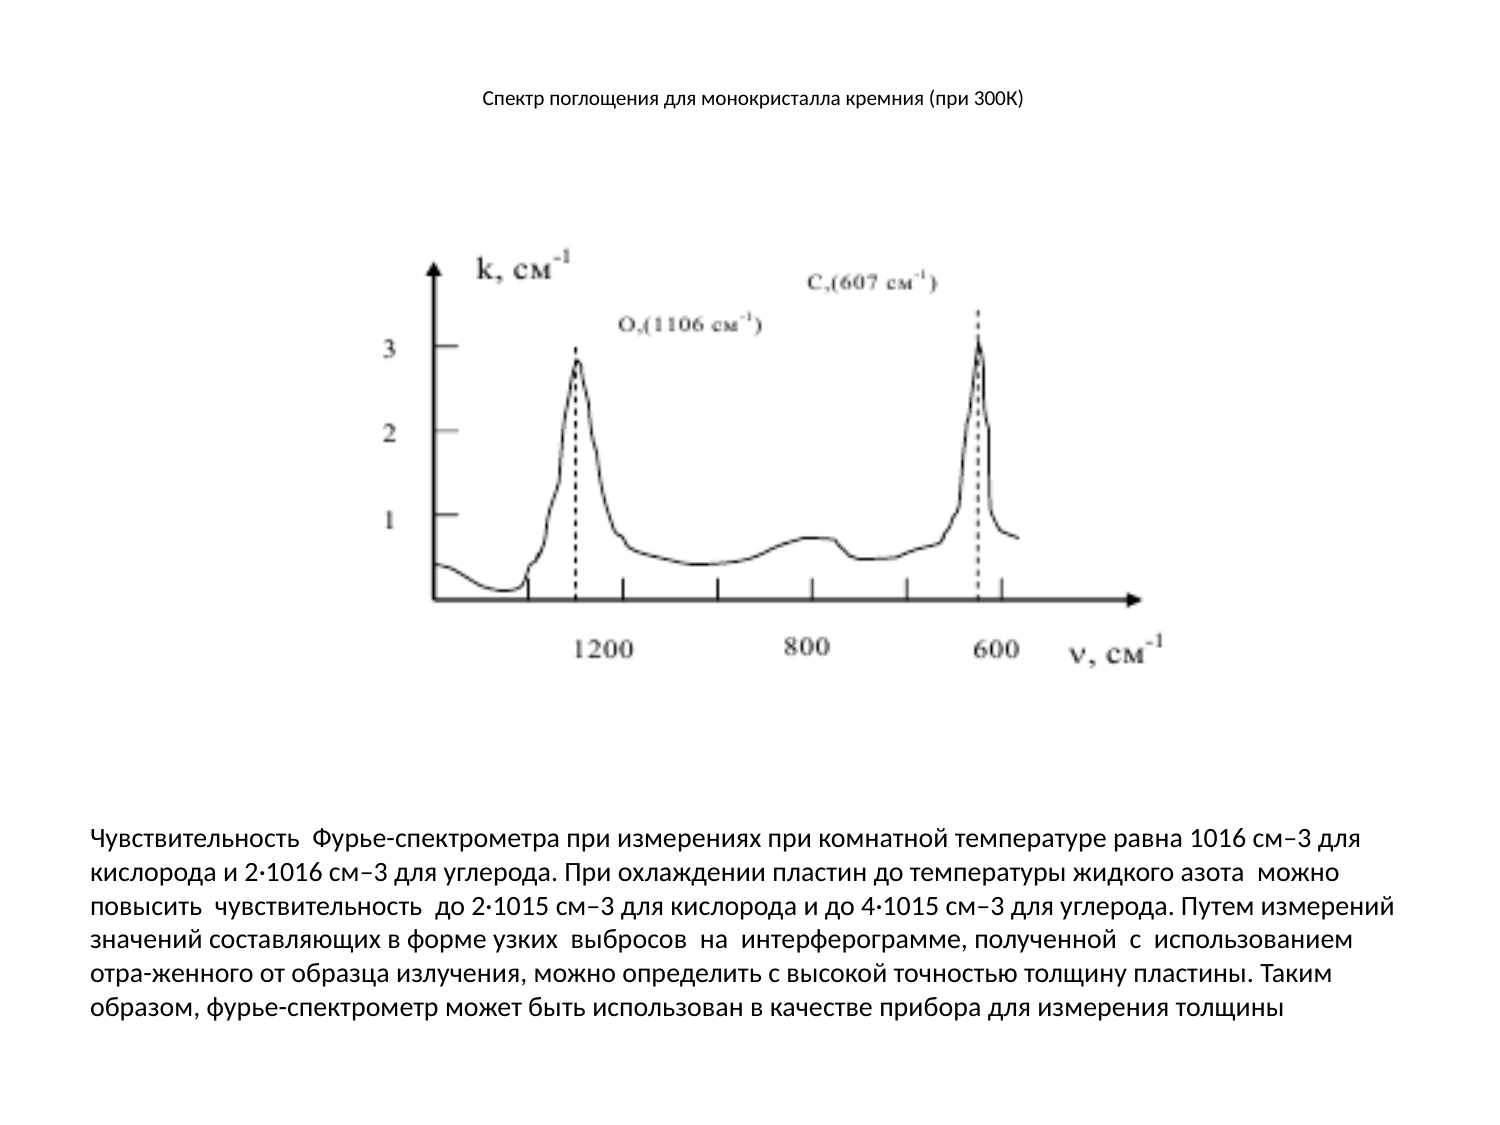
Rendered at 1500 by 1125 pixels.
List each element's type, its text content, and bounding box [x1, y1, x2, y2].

list Чувствительность Фурье-спектрометра при измерениях при комнатной температуре равна 1016 см–3 для кислорода и 2·1016 см–3 для углерода. При охлаждении пластин до температуры жидкого азота можно повысить чувствительность до 2·1015 см–3 для кислорода и до 4·1015 см–3 для углерода. Путем измерений значений составляющих в форме узких выбросов на интерферограмме, полученной с использованием отра-женного от образца излучения, можно определить с высокой точностью толщину пластины. Таким образом, фурье-спектрометр может быть использован в качестве прибора для измерения толщины [75, 262, 1425, 1035]
title Спектр поглощения для монокристалла кремния (при 300К) [75, 45, 1425, 149]
picture [383, 219, 1220, 686]
